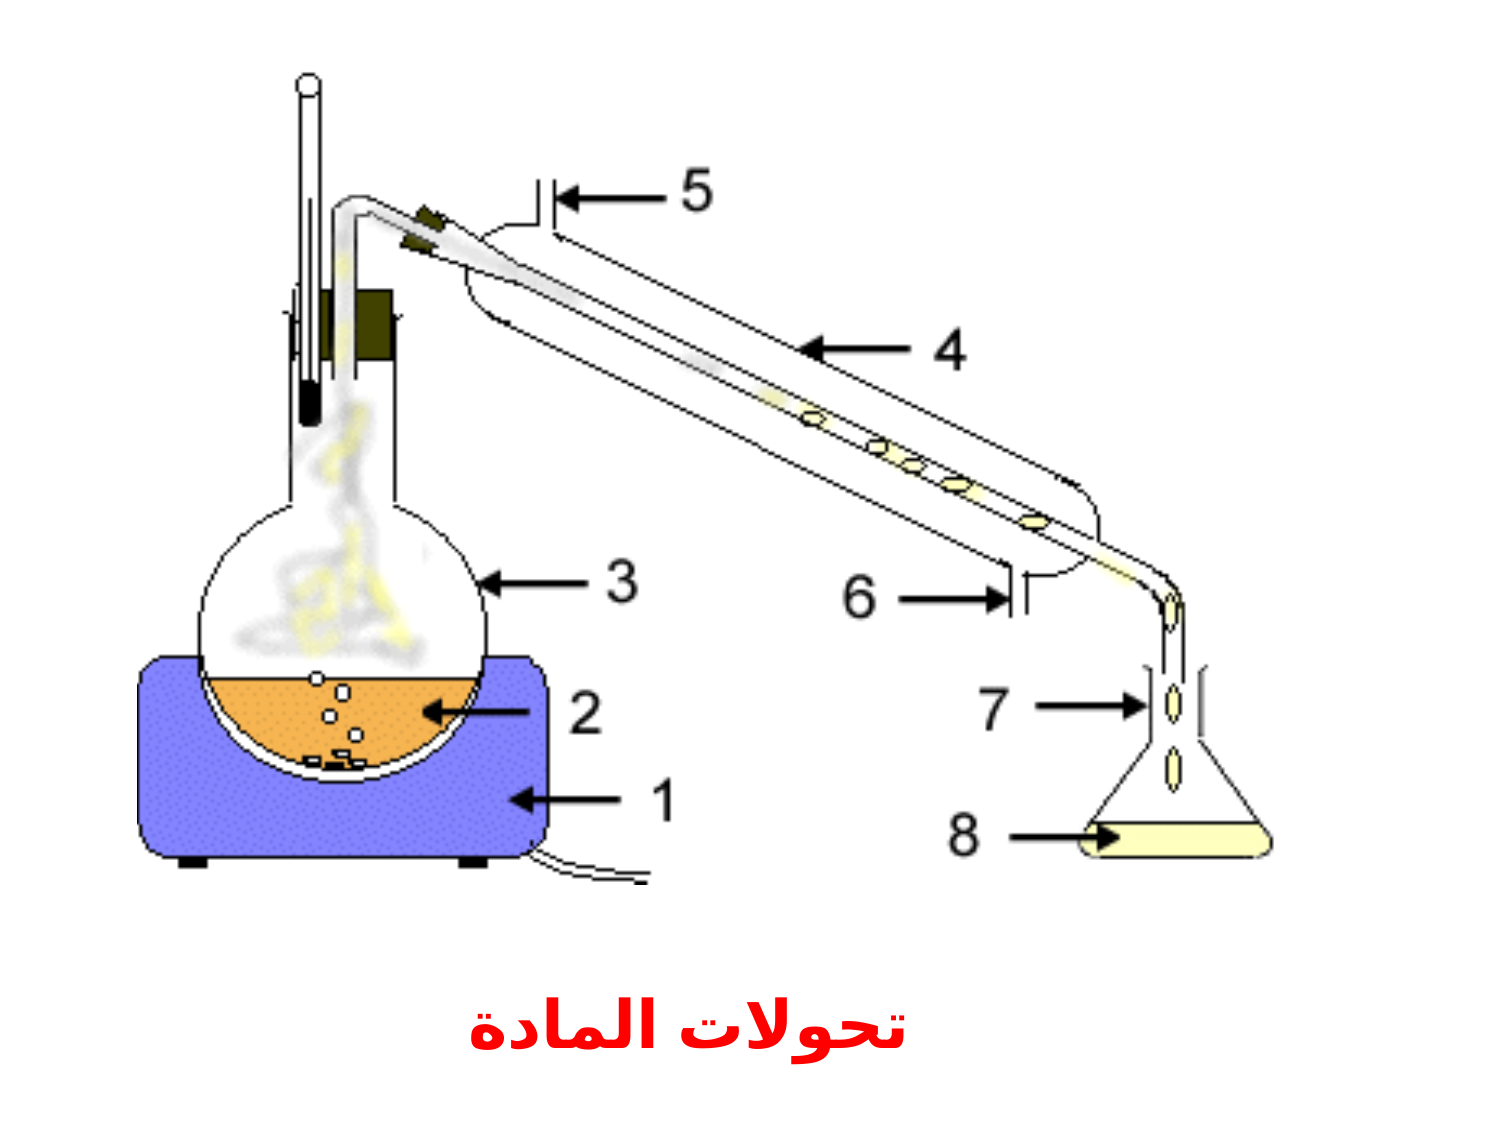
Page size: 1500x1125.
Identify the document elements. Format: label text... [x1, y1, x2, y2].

text_box تحولات المادة [453, 974, 924, 1070]
picture [137, 49, 1375, 885]
